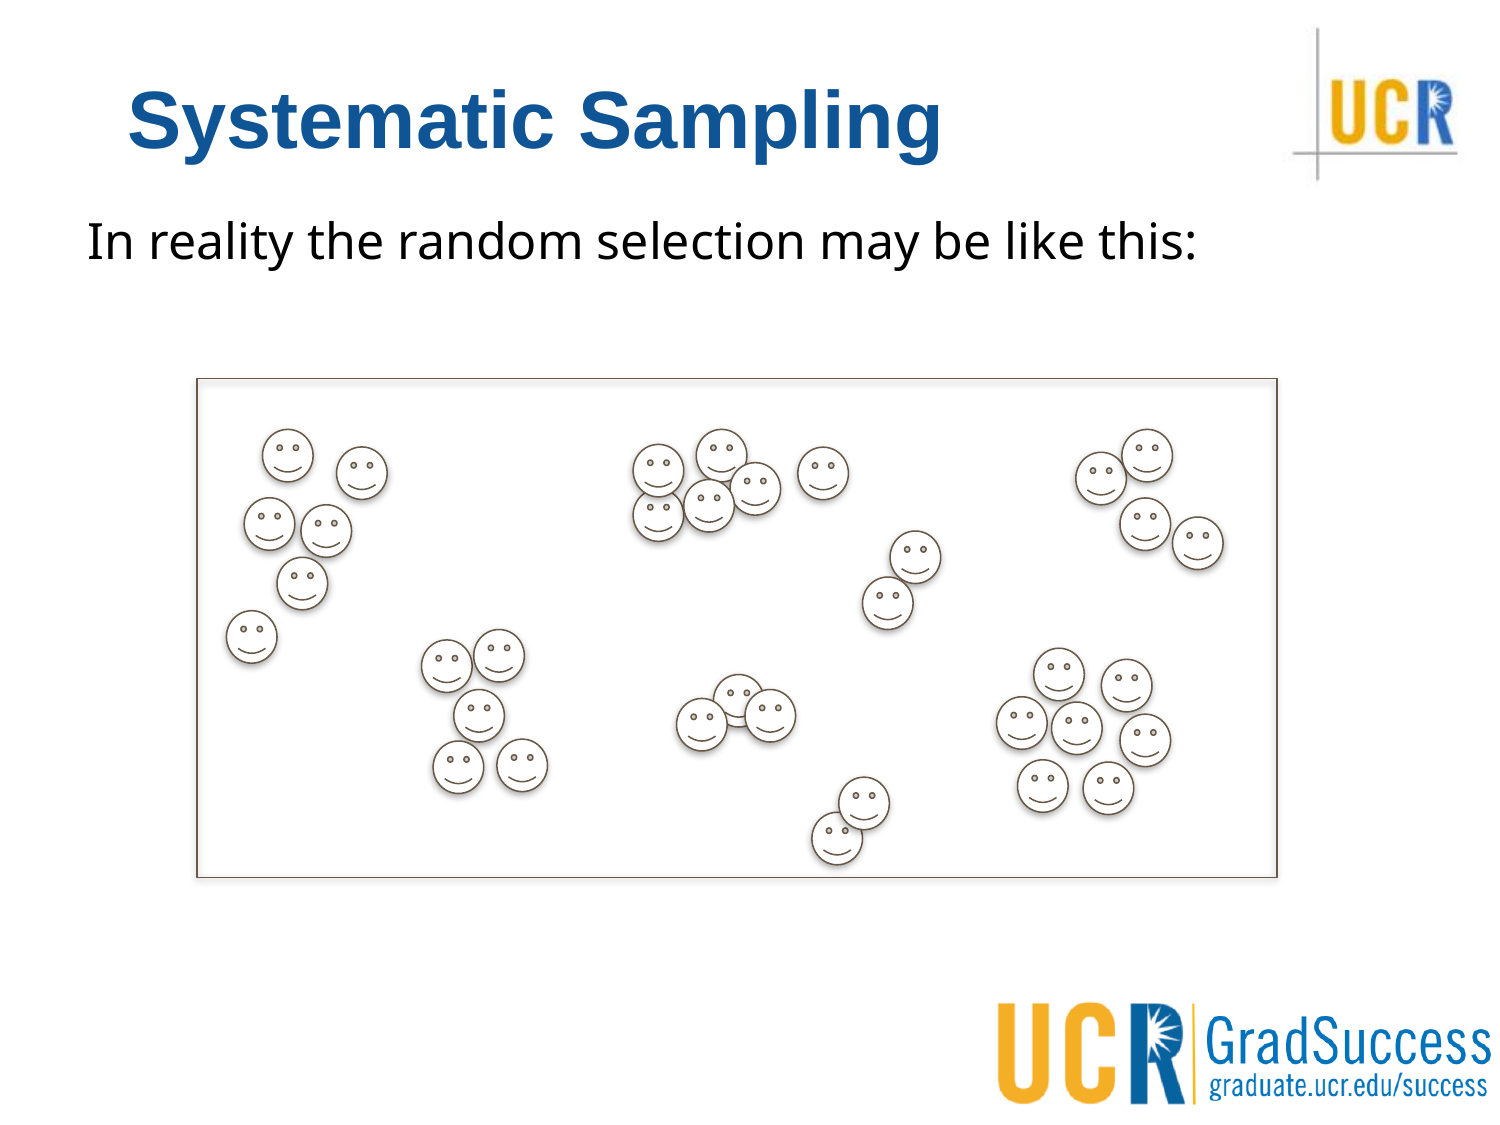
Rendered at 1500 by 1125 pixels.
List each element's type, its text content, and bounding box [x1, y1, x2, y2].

text_box [300, 504, 353, 559]
text_box [1119, 713, 1172, 768]
text_box [420, 639, 472, 694]
text_box [1121, 428, 1174, 483]
text_box [1100, 658, 1153, 713]
text_box [1016, 759, 1069, 814]
text_box [225, 609, 278, 664]
text_box [1050, 701, 1103, 756]
text_box [432, 740, 485, 795]
text_box [682, 478, 736, 533]
picture [1282, 0, 1500, 196]
text_box [695, 428, 748, 482]
title Systematic Sampling [112, 13, 1388, 172]
text_box [744, 688, 797, 743]
text_box [196, 378, 1278, 878]
text_box [675, 697, 728, 752]
text_box [729, 461, 782, 516]
text_box [889, 530, 942, 585]
text_box [335, 446, 388, 501]
text_box [837, 776, 891, 831]
text_box [1032, 647, 1086, 702]
text_box [472, 628, 526, 683]
text_box [861, 576, 914, 631]
text_box [811, 811, 864, 866]
text_box [276, 556, 329, 611]
text_box [797, 446, 850, 501]
text_box [995, 696, 1048, 751]
text_box In reality the random selection may be like this: [73, 201, 1470, 277]
text_box [496, 738, 549, 793]
text_box [453, 688, 506, 743]
text_box [1119, 497, 1172, 552]
text_box [1171, 516, 1224, 571]
text_box [632, 443, 685, 498]
text_box [712, 673, 762, 728]
text_box [1082, 761, 1135, 816]
text_box [1075, 451, 1127, 506]
text_box [261, 428, 314, 483]
text_box [243, 497, 296, 552]
text_box [632, 497, 683, 543]
